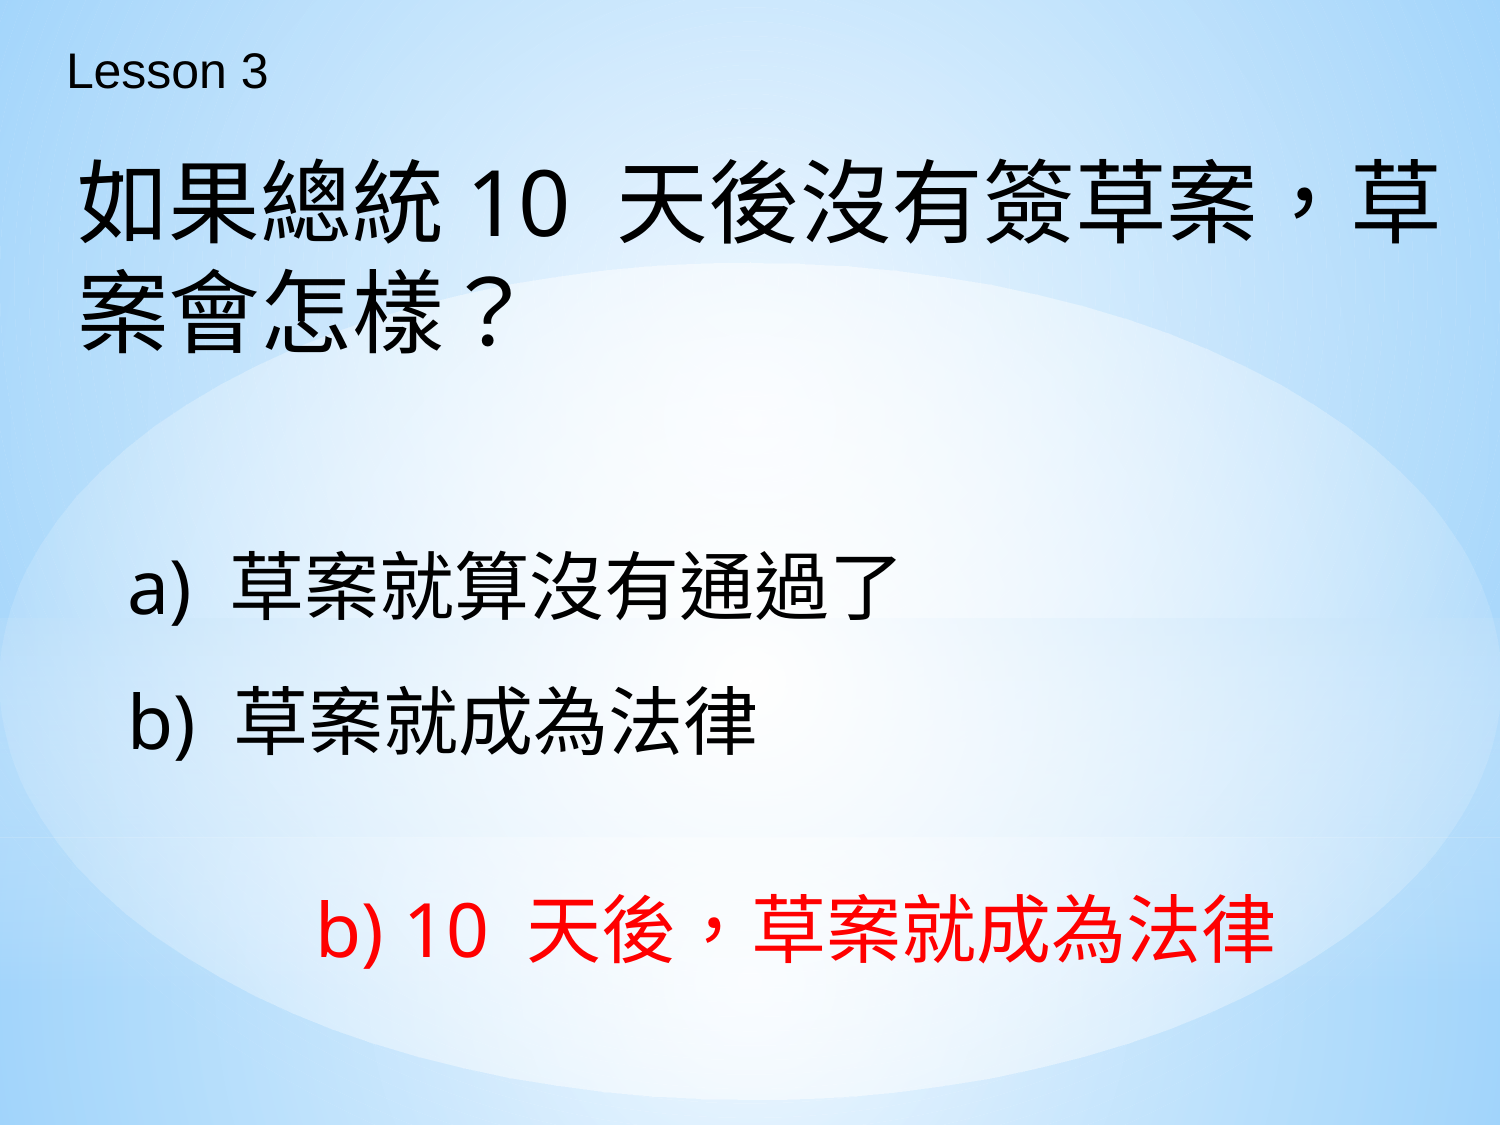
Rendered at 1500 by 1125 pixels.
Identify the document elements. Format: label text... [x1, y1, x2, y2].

text_box Lesson 3 [51, 31, 298, 166]
text_box 如果總統10 天後沒有簽草案，草案會怎樣？ [62, 137, 1500, 373]
text_box b) 10 天後，草案就成為法律 [300, 874, 1292, 1040]
text_box a) 草案就算沒有通過了 b) 草案就成為法律 [112, 487, 1500, 833]
